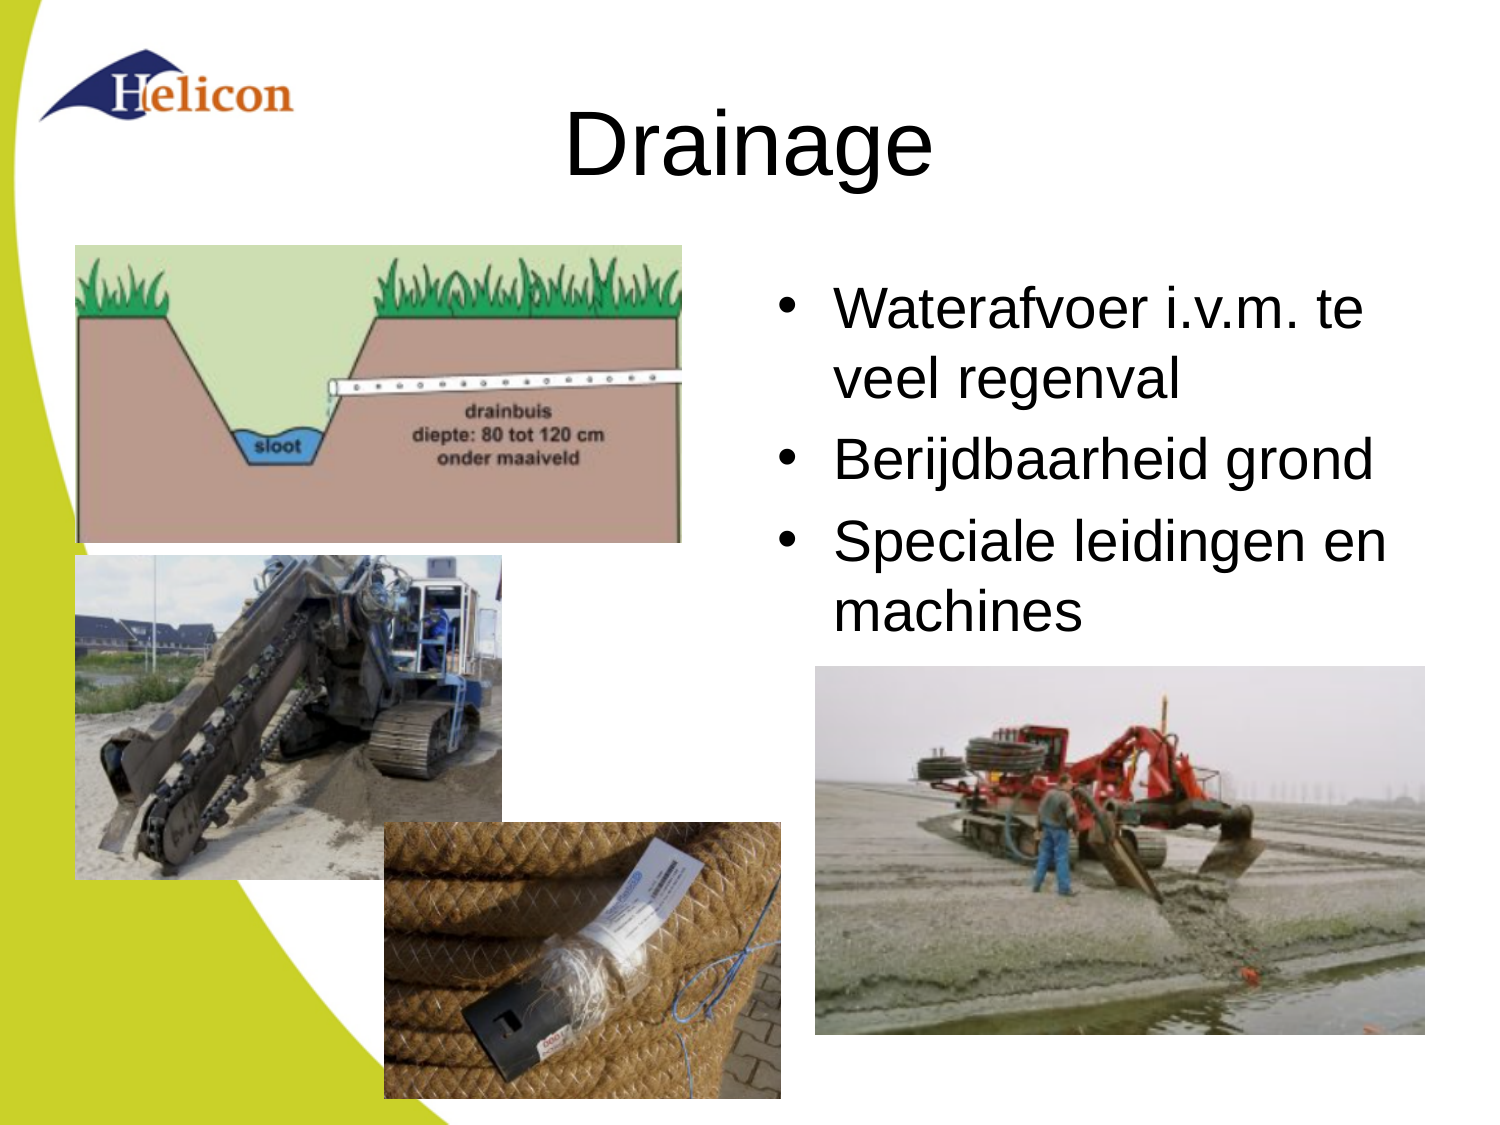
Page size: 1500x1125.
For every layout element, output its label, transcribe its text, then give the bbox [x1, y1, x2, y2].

picture [0, 0, 1500, 1125]
title Drainage [75, 45, 1425, 233]
list Waterafvoer i.v.m. te veel regenval Berijdbaarheid grond Speciale leidingen en machines [762, 262, 1425, 1005]
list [74, 245, 682, 543]
